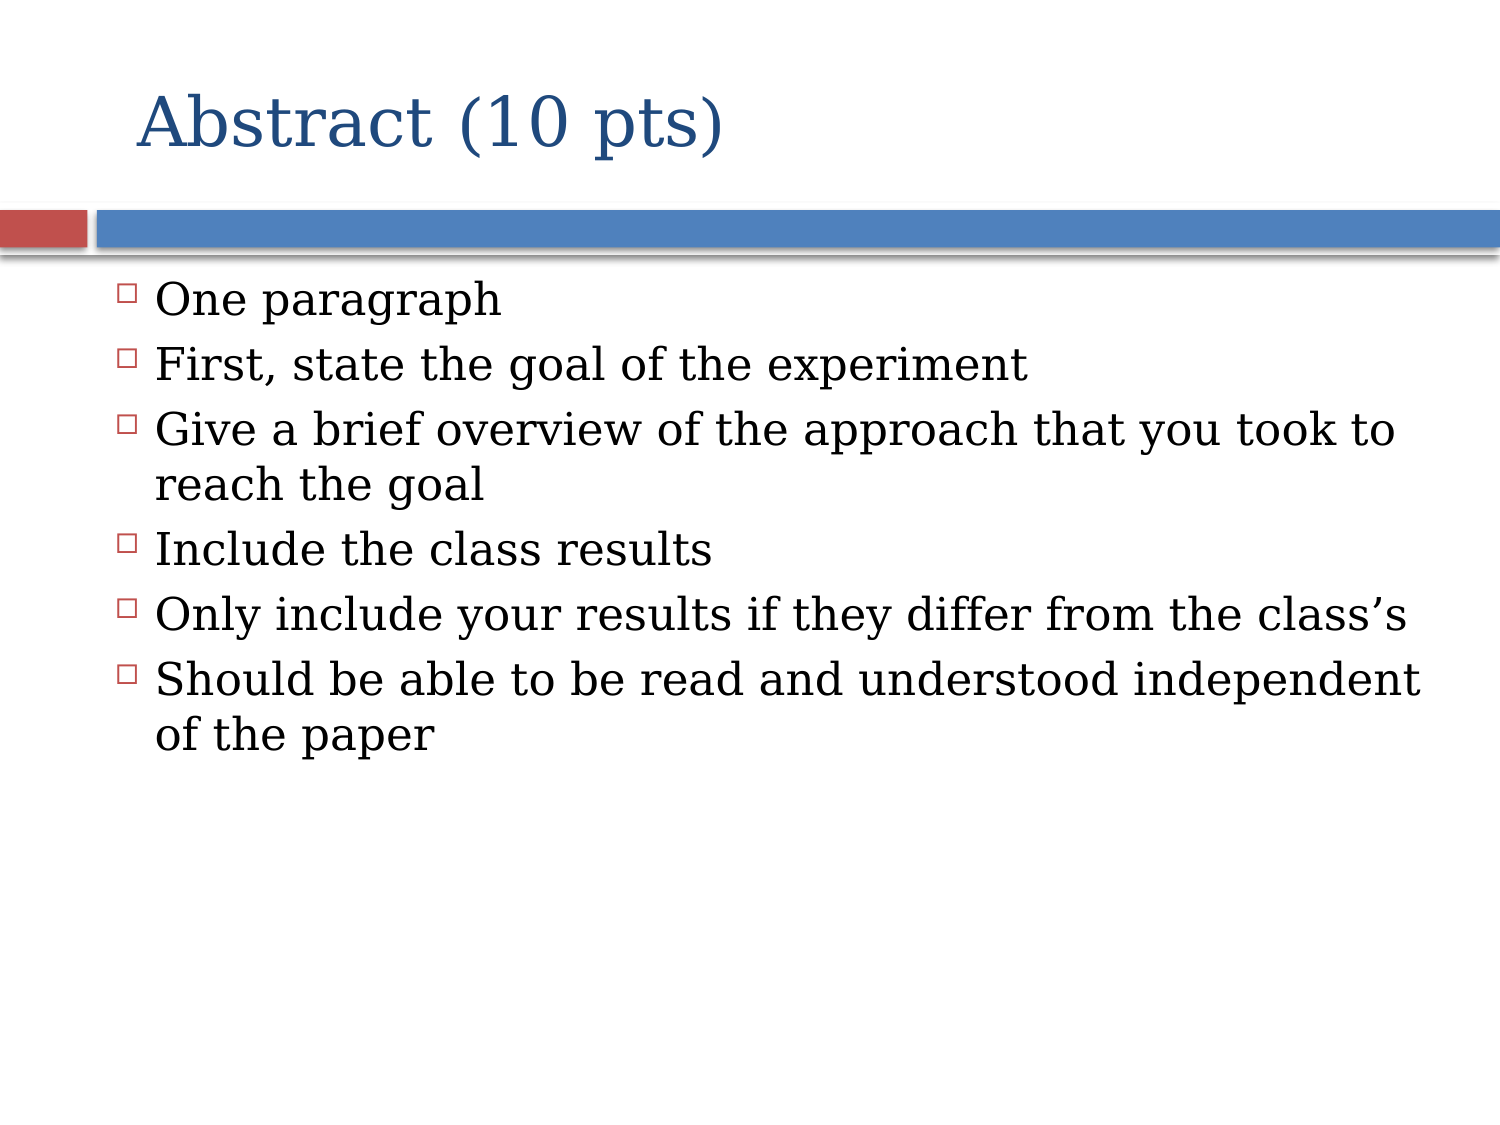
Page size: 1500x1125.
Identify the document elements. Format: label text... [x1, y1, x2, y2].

title Abstract (10 pts) [100, 37, 1438, 200]
list One paragraph First, state the goal of the experiment Give a brief overview of the approach that you took to reach the goal Include the class results Only include your results if they differ from the class’s Should be able to be read and understood independent of the paper [100, 262, 1438, 1000]
